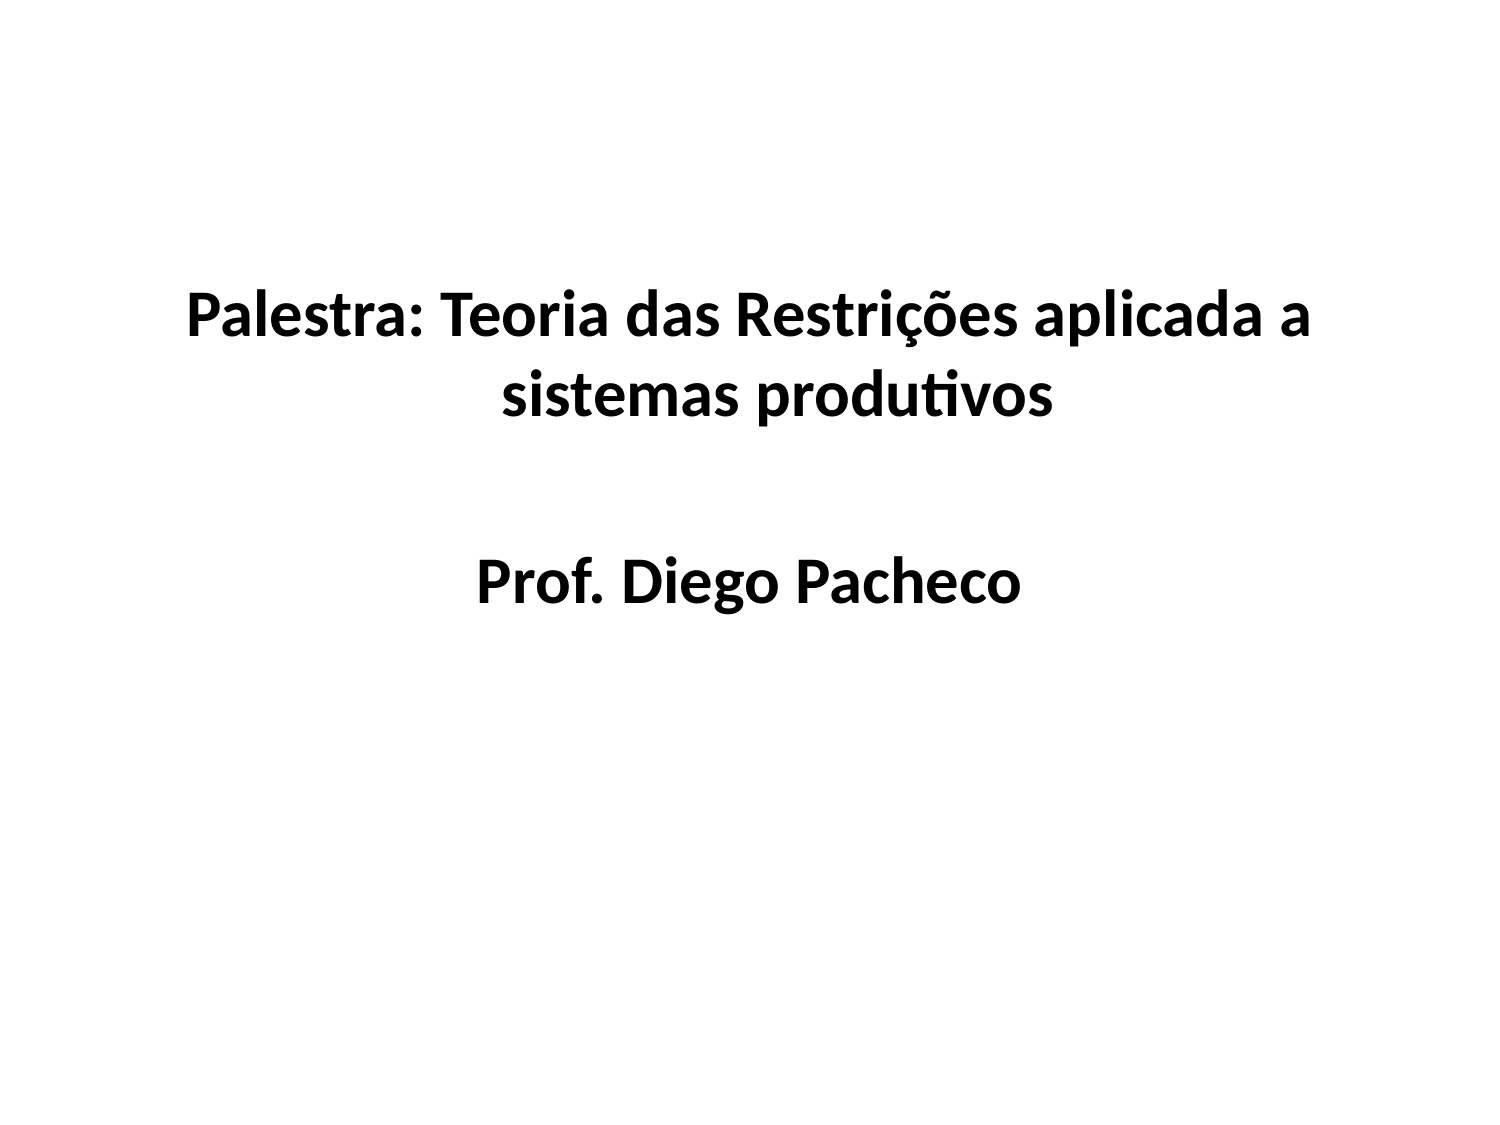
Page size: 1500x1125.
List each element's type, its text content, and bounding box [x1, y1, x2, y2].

list Palestra: Teoria das Restrições aplicada a sistemas produtivos Prof. Diego Pacheco [75, 262, 1425, 1005]
